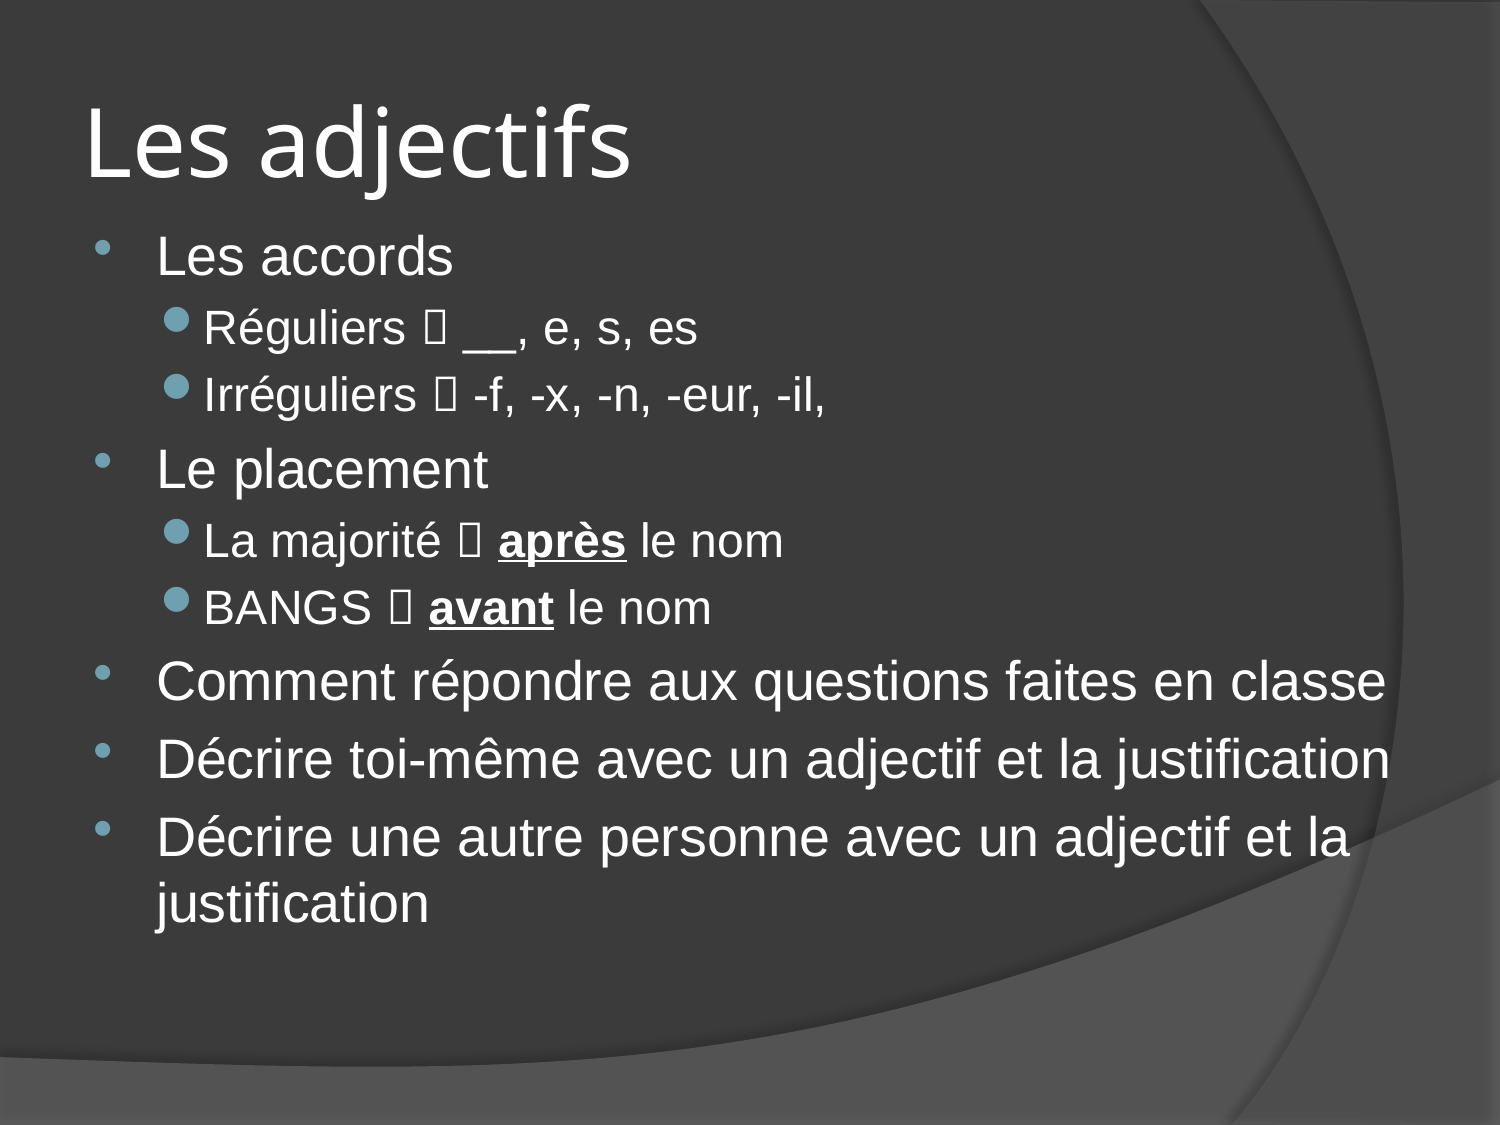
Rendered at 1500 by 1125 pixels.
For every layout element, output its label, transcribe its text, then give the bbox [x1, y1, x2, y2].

title Les adjectifs [75, 45, 1300, 212]
list Les accords Réguliers  __, e, s, es Irréguliers  -f, -x, -n, -eur, -il, Le placement La majorité  après le nom BANGS  avant le nom Comment répondre aux questions faites en classe Décrire toi-même avec un adjectif et la justification Décrire une autre personne avec un adjectif et la justification [75, 212, 1413, 1075]
